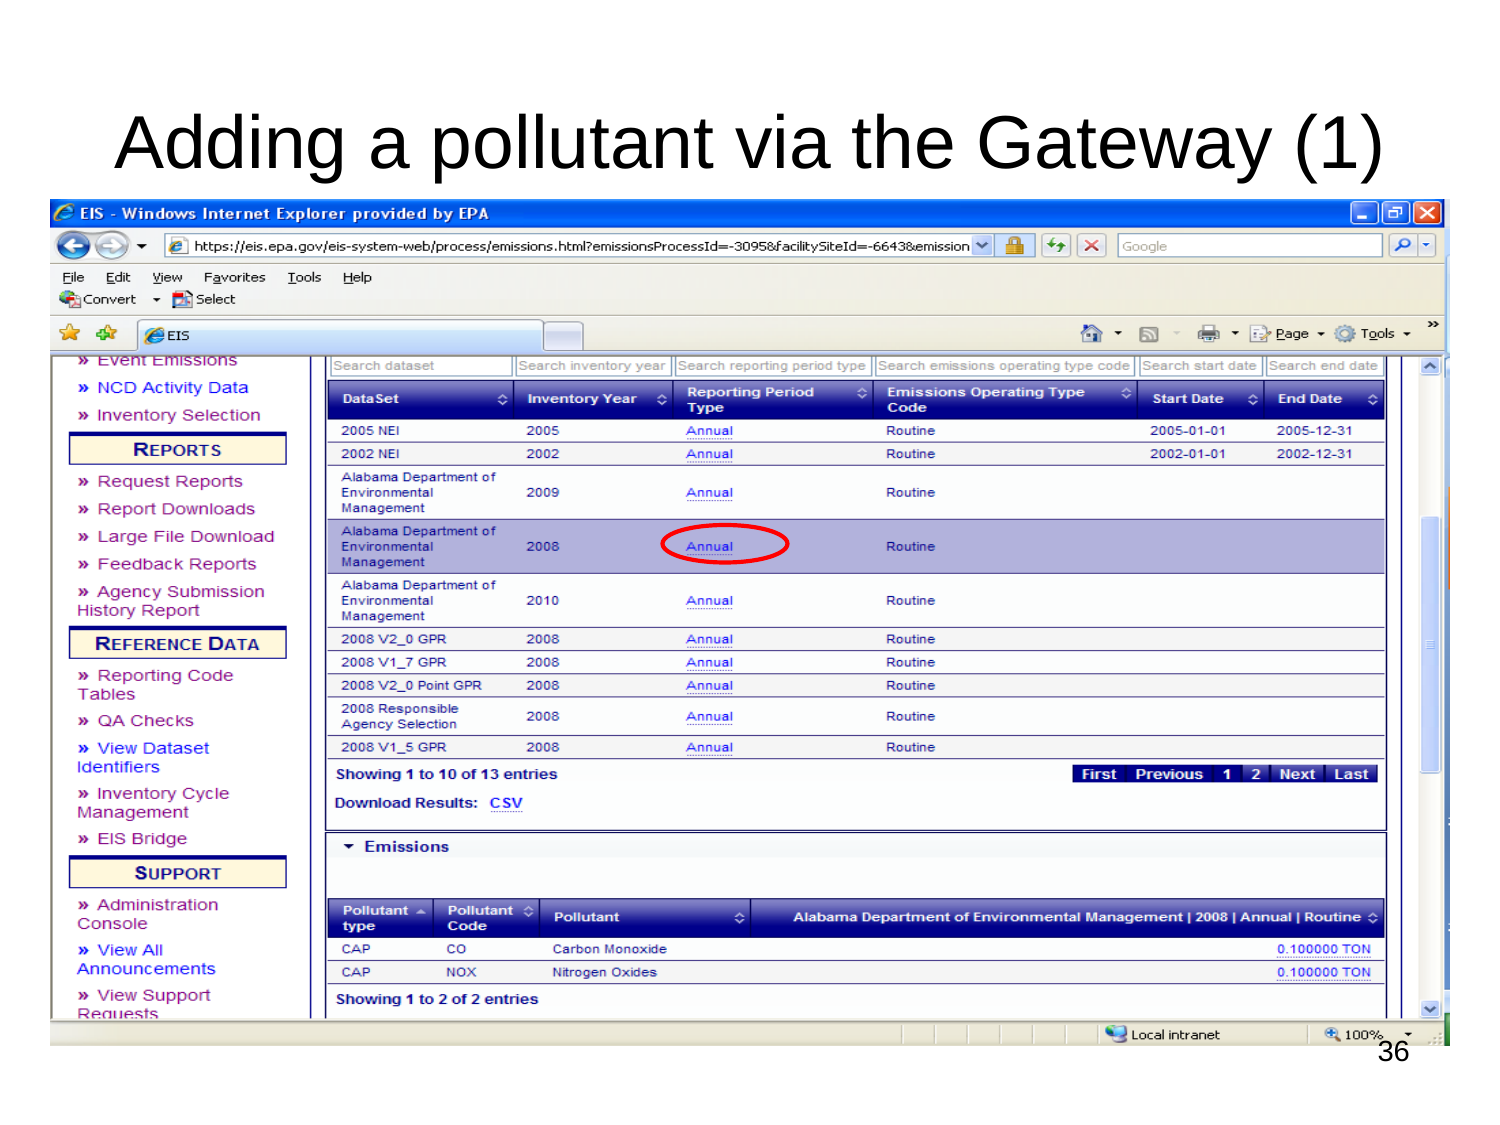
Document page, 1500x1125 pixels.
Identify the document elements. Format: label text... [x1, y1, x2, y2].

slide_number 36 [1074, 1054, 1426, 1103]
title Adding a pollutant via the Gateway (1) [74, 44, 1426, 198]
picture [49, 199, 1451, 1046]
